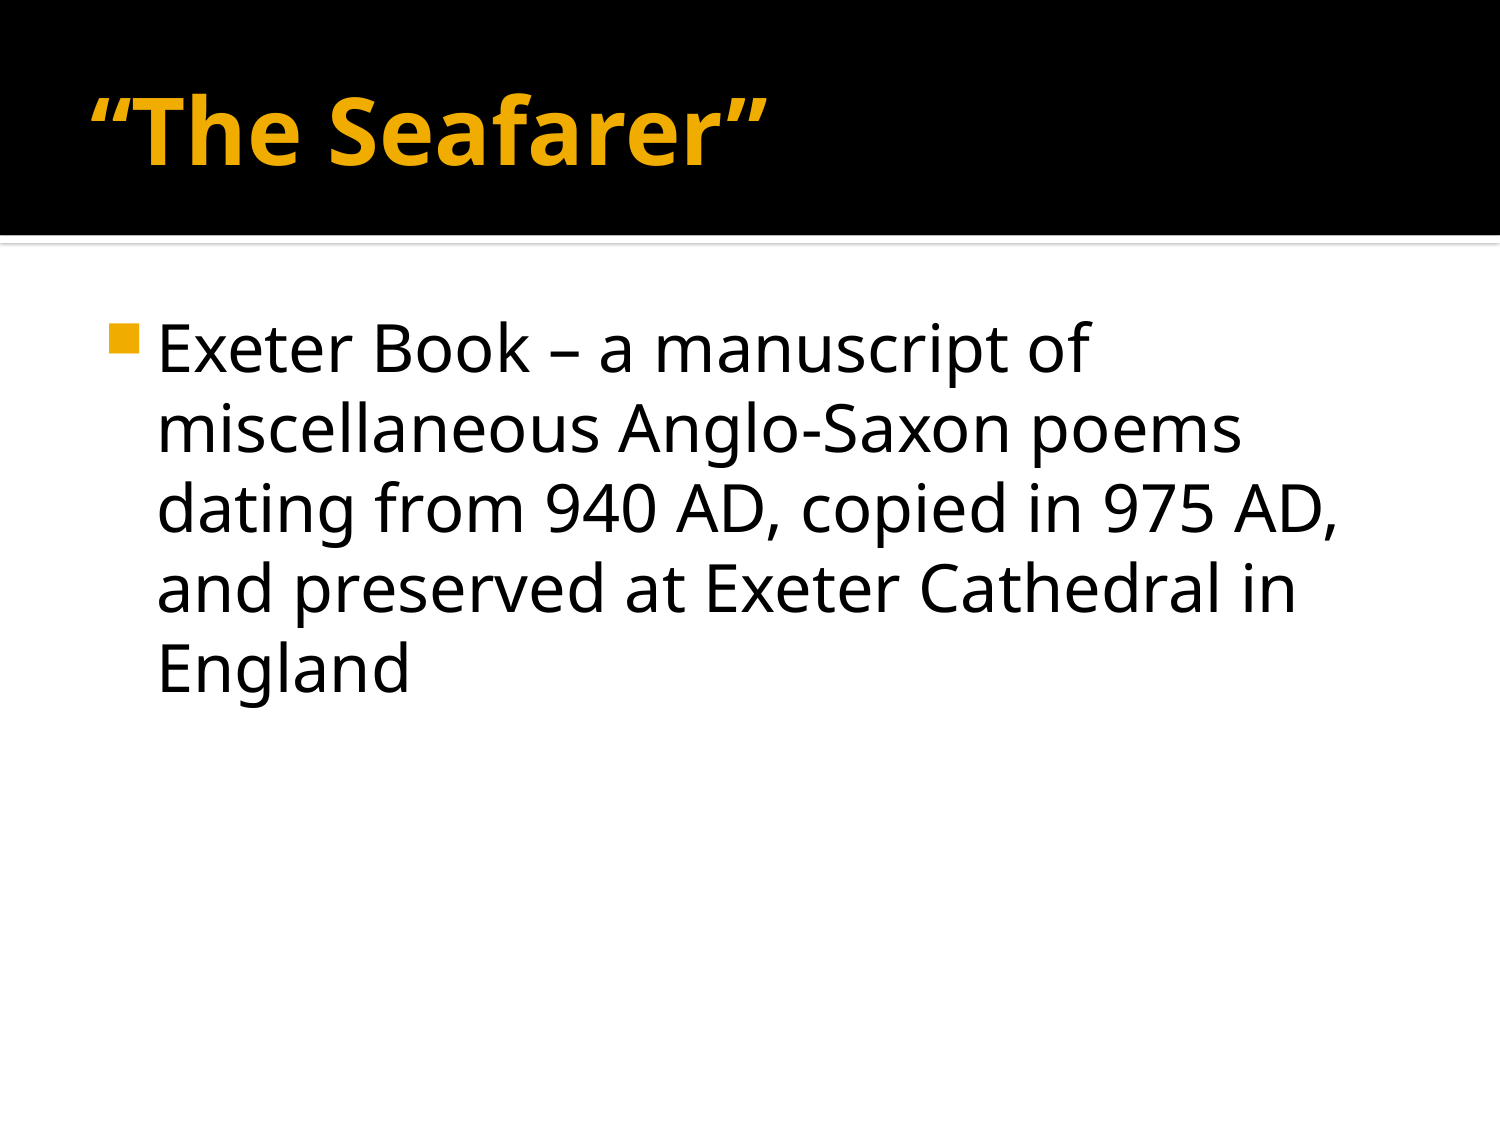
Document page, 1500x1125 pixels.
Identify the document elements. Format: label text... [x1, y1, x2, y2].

title “The Seafarer” [75, 25, 1425, 231]
list Exeter Book – a manuscript of miscellaneous Anglo-Saxon poems dating from 940 AD, copied in 975 AD, and preserved at Exeter Cathedral in England [75, 291, 1425, 1050]
